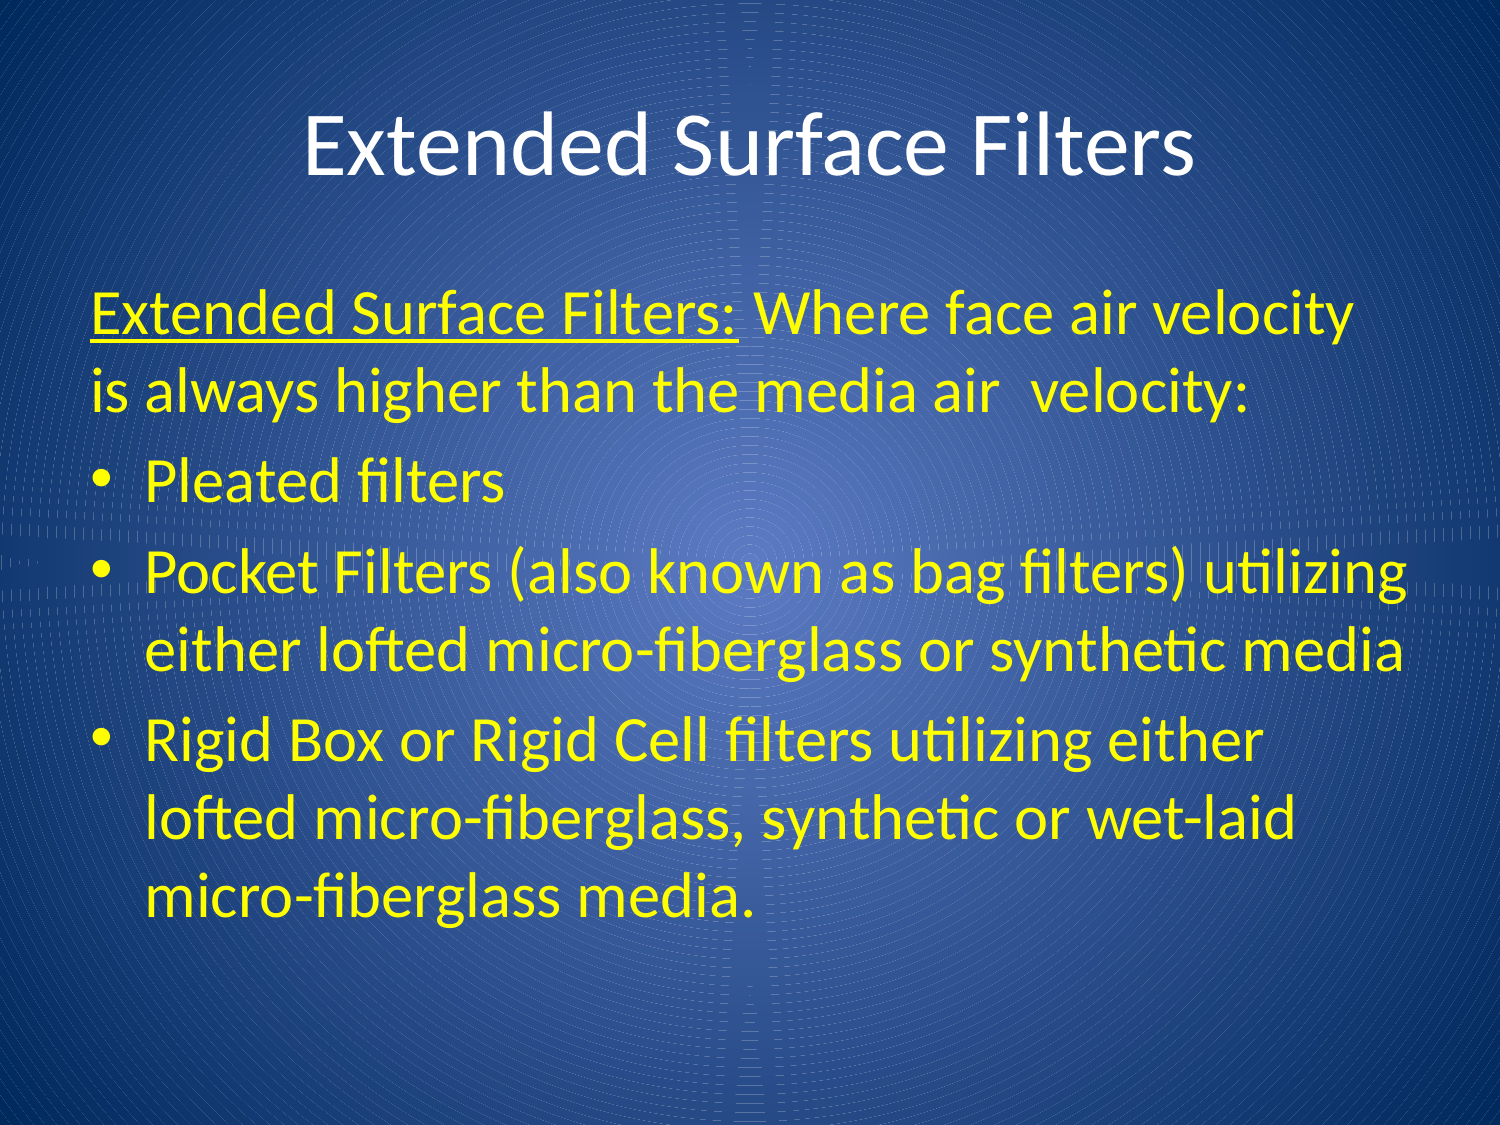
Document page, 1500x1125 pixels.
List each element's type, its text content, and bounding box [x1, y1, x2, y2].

title Extended Surface Filters [75, 45, 1425, 233]
list Extended Surface Filters: Where face air velocity is always higher than the media air velocity: Pleated filters Pocket Filters (also known as bag filters) utilizing either lofted micro-fiberglass or synthetic media Rigid Box or Rigid Cell filters utilizing either lofted micro-fiberglass, synthetic or wet-laid micro-fiberglass media. [75, 262, 1425, 1005]
